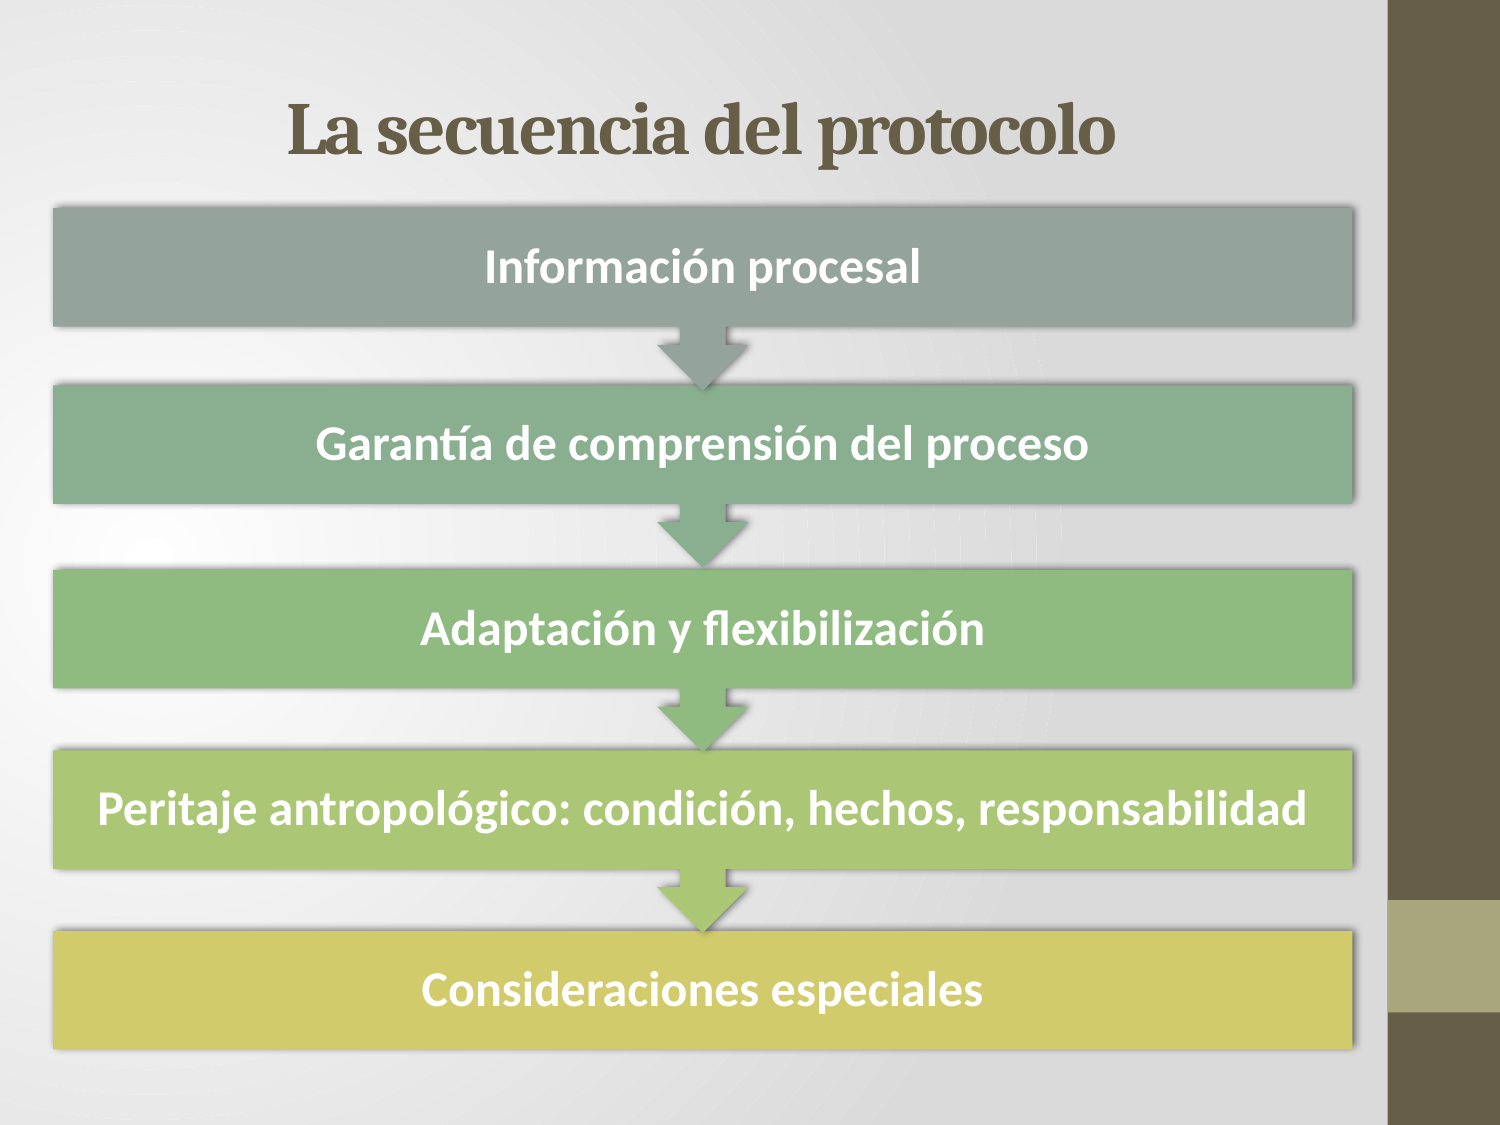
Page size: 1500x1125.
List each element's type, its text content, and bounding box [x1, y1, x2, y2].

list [52, 207, 1353, 1051]
title La secuencia del protocolo [76, 30, 1327, 199]
